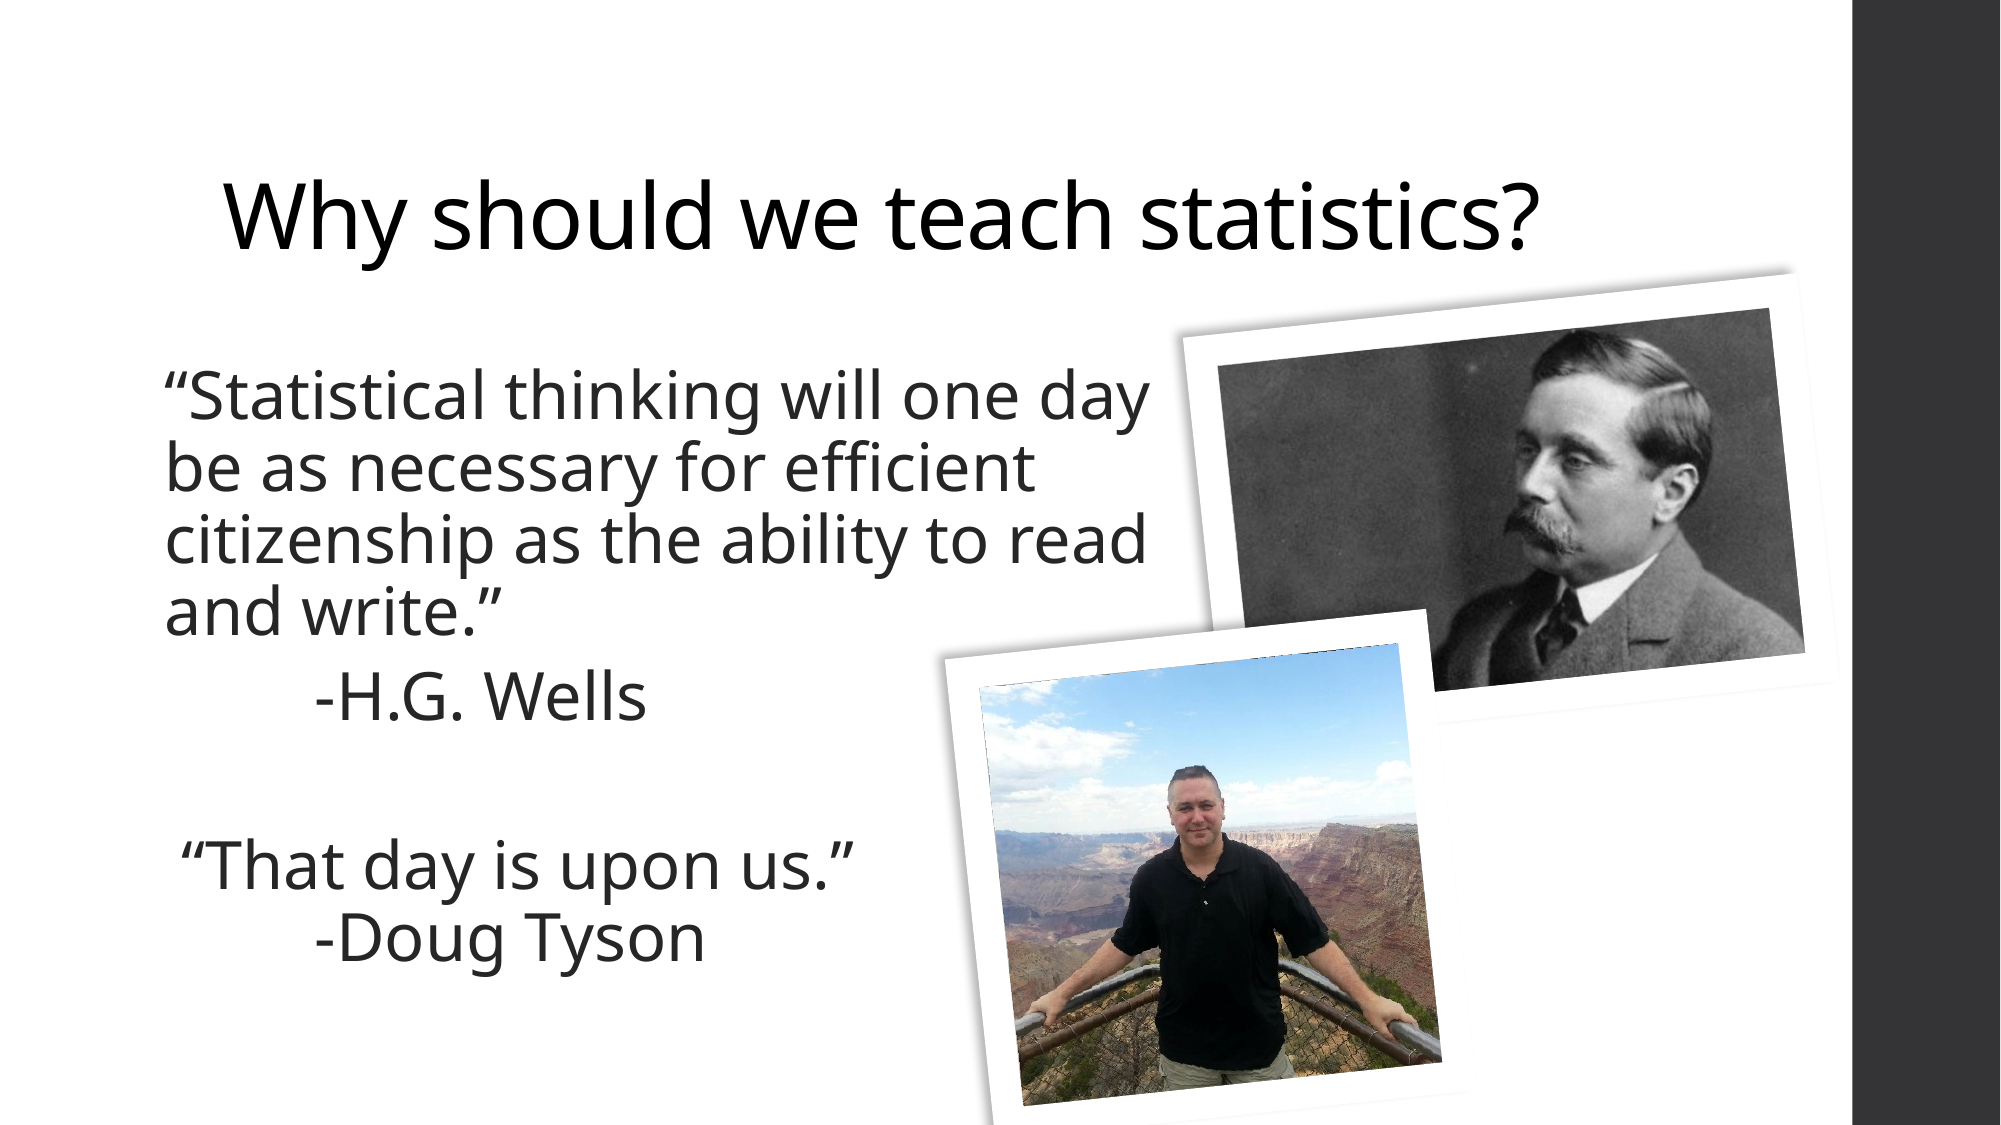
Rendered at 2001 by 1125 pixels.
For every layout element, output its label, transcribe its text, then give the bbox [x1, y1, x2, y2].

list “Statistical thinking will one day be as necessary for efficient citizenship as the ability to read and write.” -H.G. Wells “That day is upon us.” -Doug Tyson [111, 354, 1190, 1061]
title Why should we teach statistics? [206, 60, 1797, 278]
picture [980, 308, 1805, 1106]
